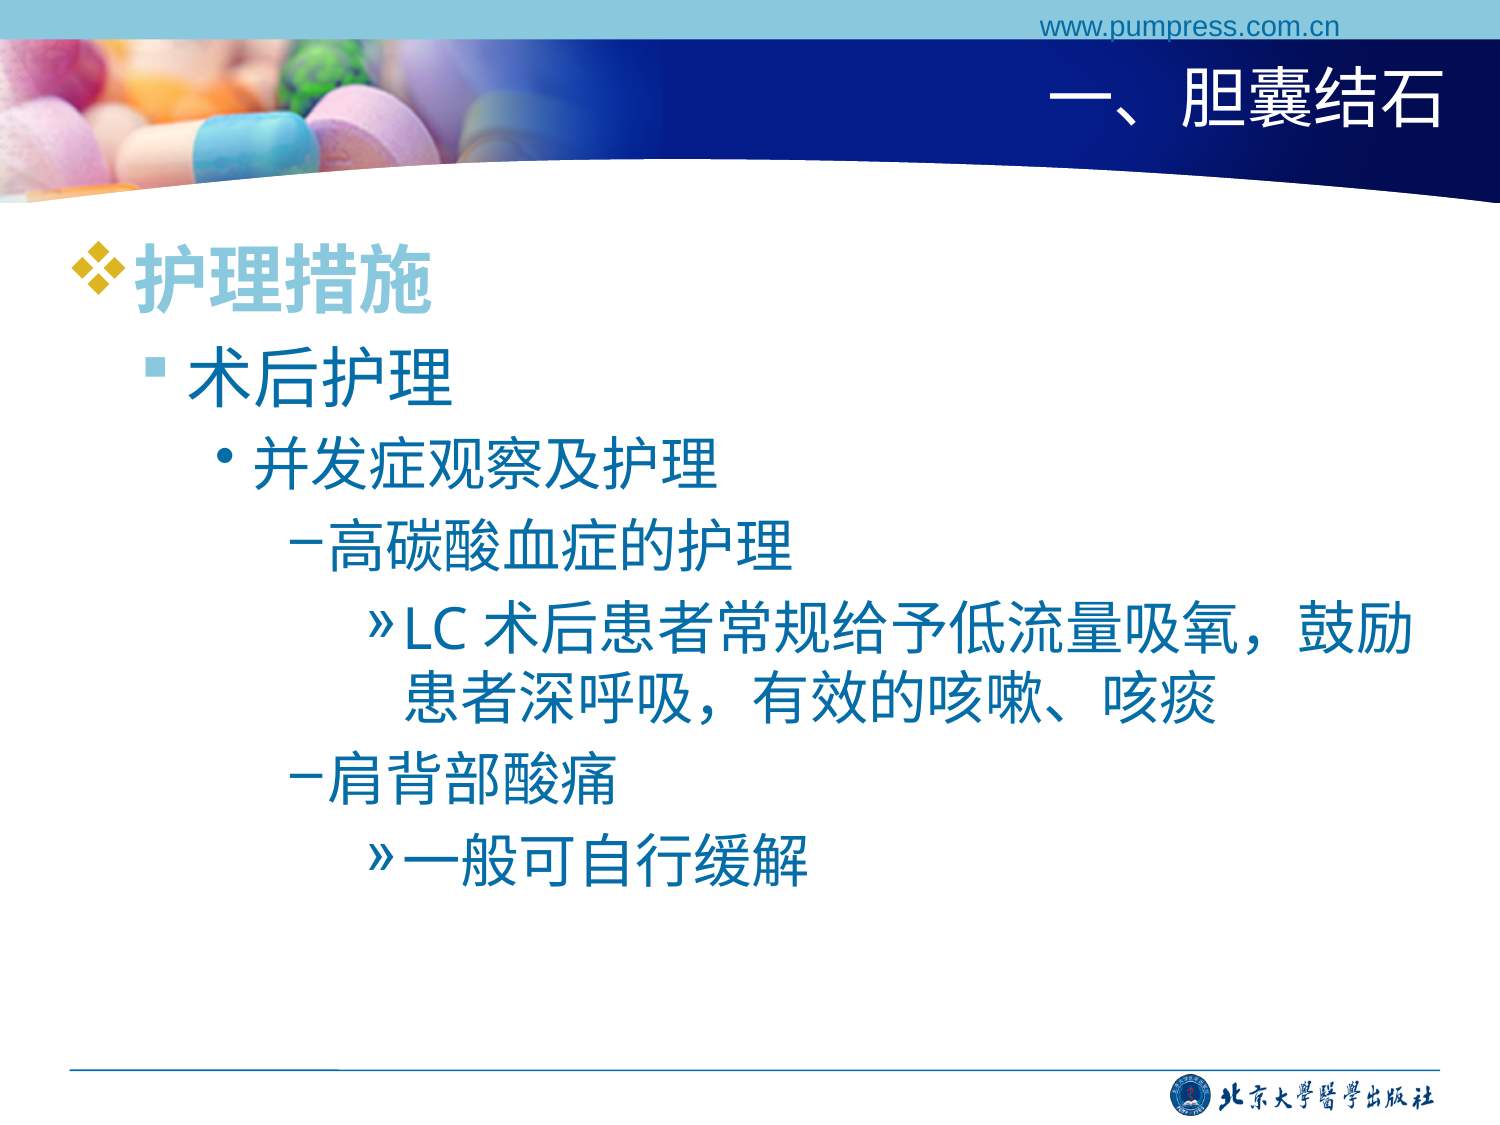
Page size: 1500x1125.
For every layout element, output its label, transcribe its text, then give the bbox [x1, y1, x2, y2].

title 一、胆囊结石 [137, 49, 1463, 143]
list 护理措施 术后护理 并发症观察及护理 高碳酸血症的护理 LC术后患者常规给予低流量吸氧，鼓励患者深呼吸，有效的咳嗽、咳痰 肩背部酸痛 一般可自行缓解 [49, 224, 1463, 1026]
slide_number www.pumpress.com.cn [1025, 0, 1463, 38]
picture [0, 40, 1500, 203]
picture [1170, 1074, 1436, 1118]
